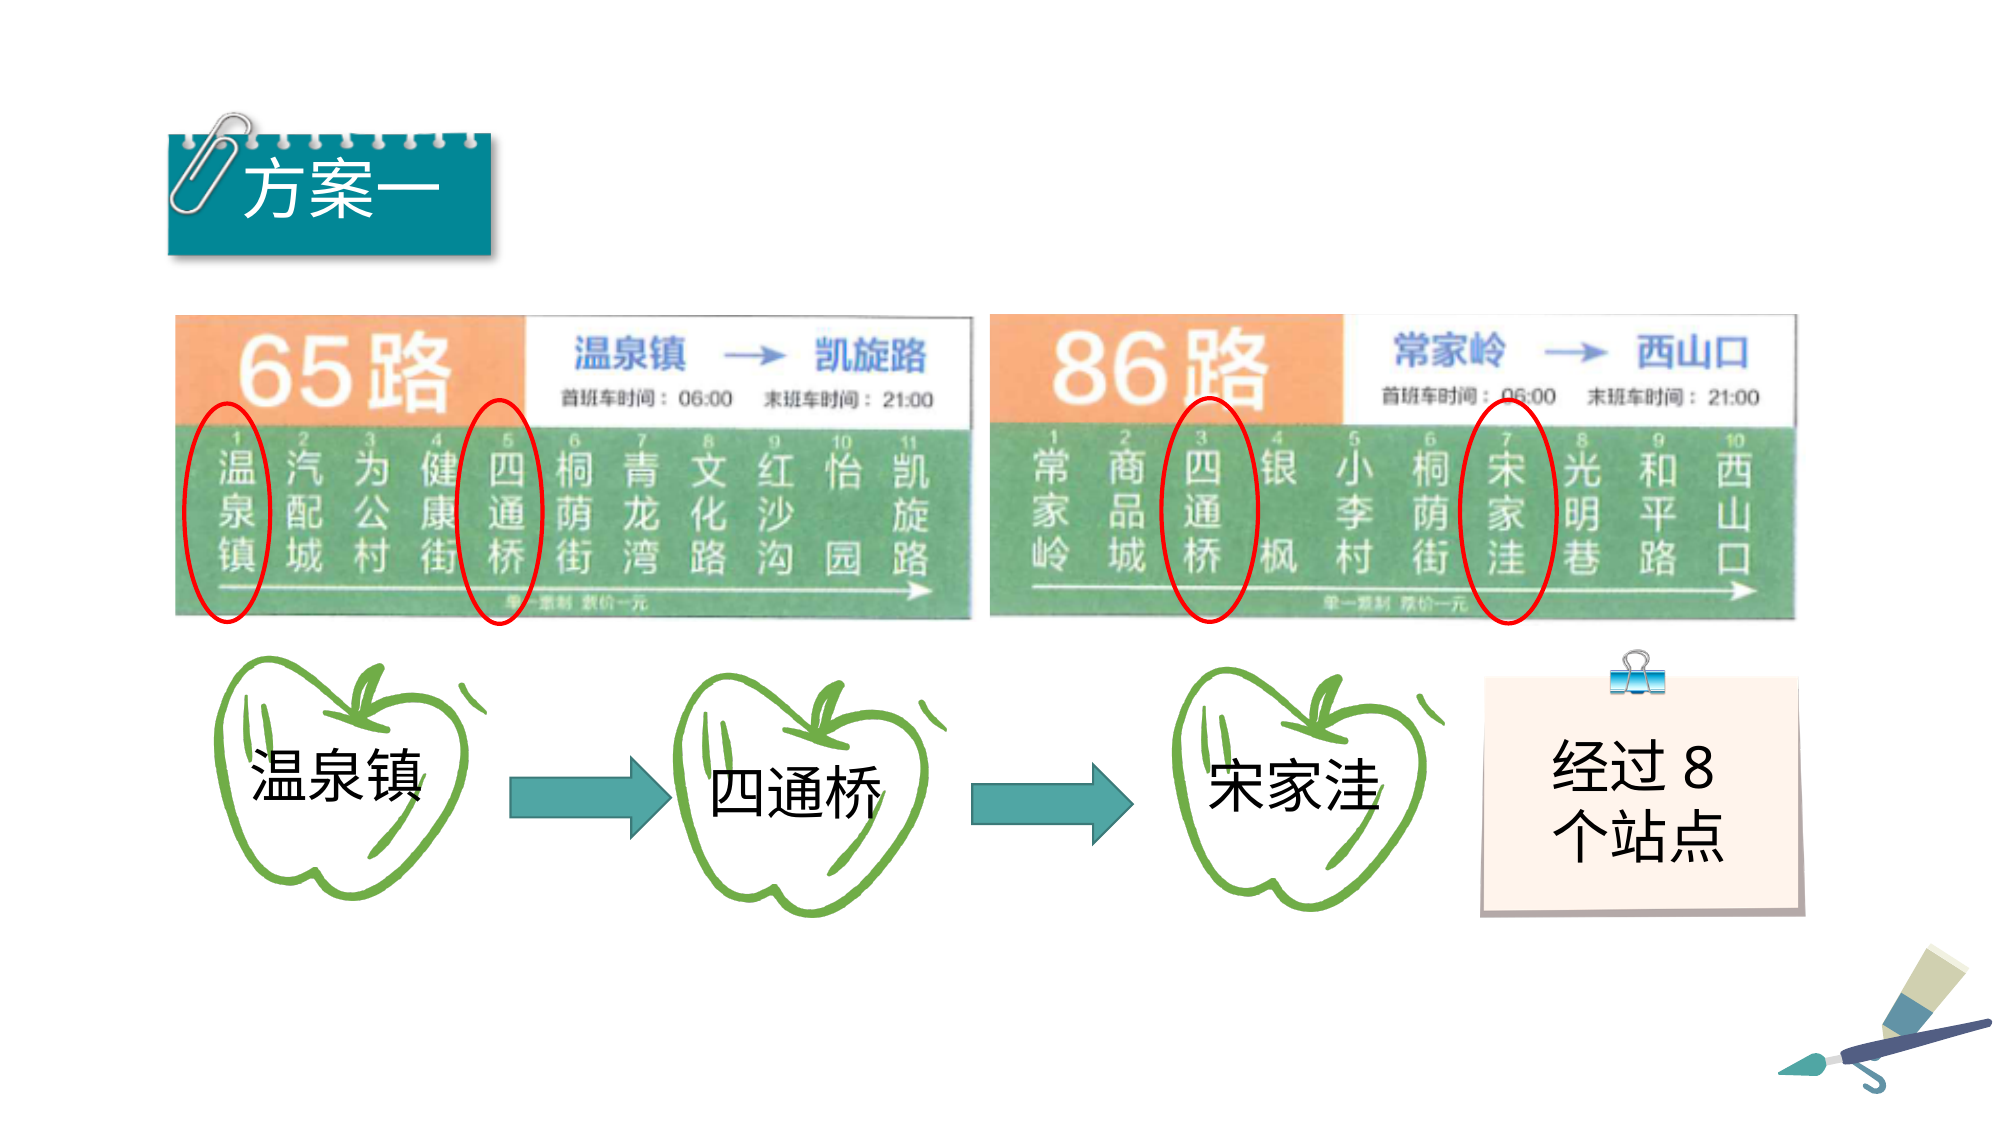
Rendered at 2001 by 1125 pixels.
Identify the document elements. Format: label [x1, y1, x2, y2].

picture [1171, 666, 1445, 912]
picture [161, 102, 506, 274]
picture [1479, 645, 1806, 918]
picture [175, 315, 985, 622]
picture [213, 655, 487, 901]
picture [672, 672, 947, 918]
text_box [1811, 945, 1974, 1125]
text_box [971, 761, 1135, 847]
picture [989, 314, 1806, 626]
text_box [509, 755, 672, 840]
